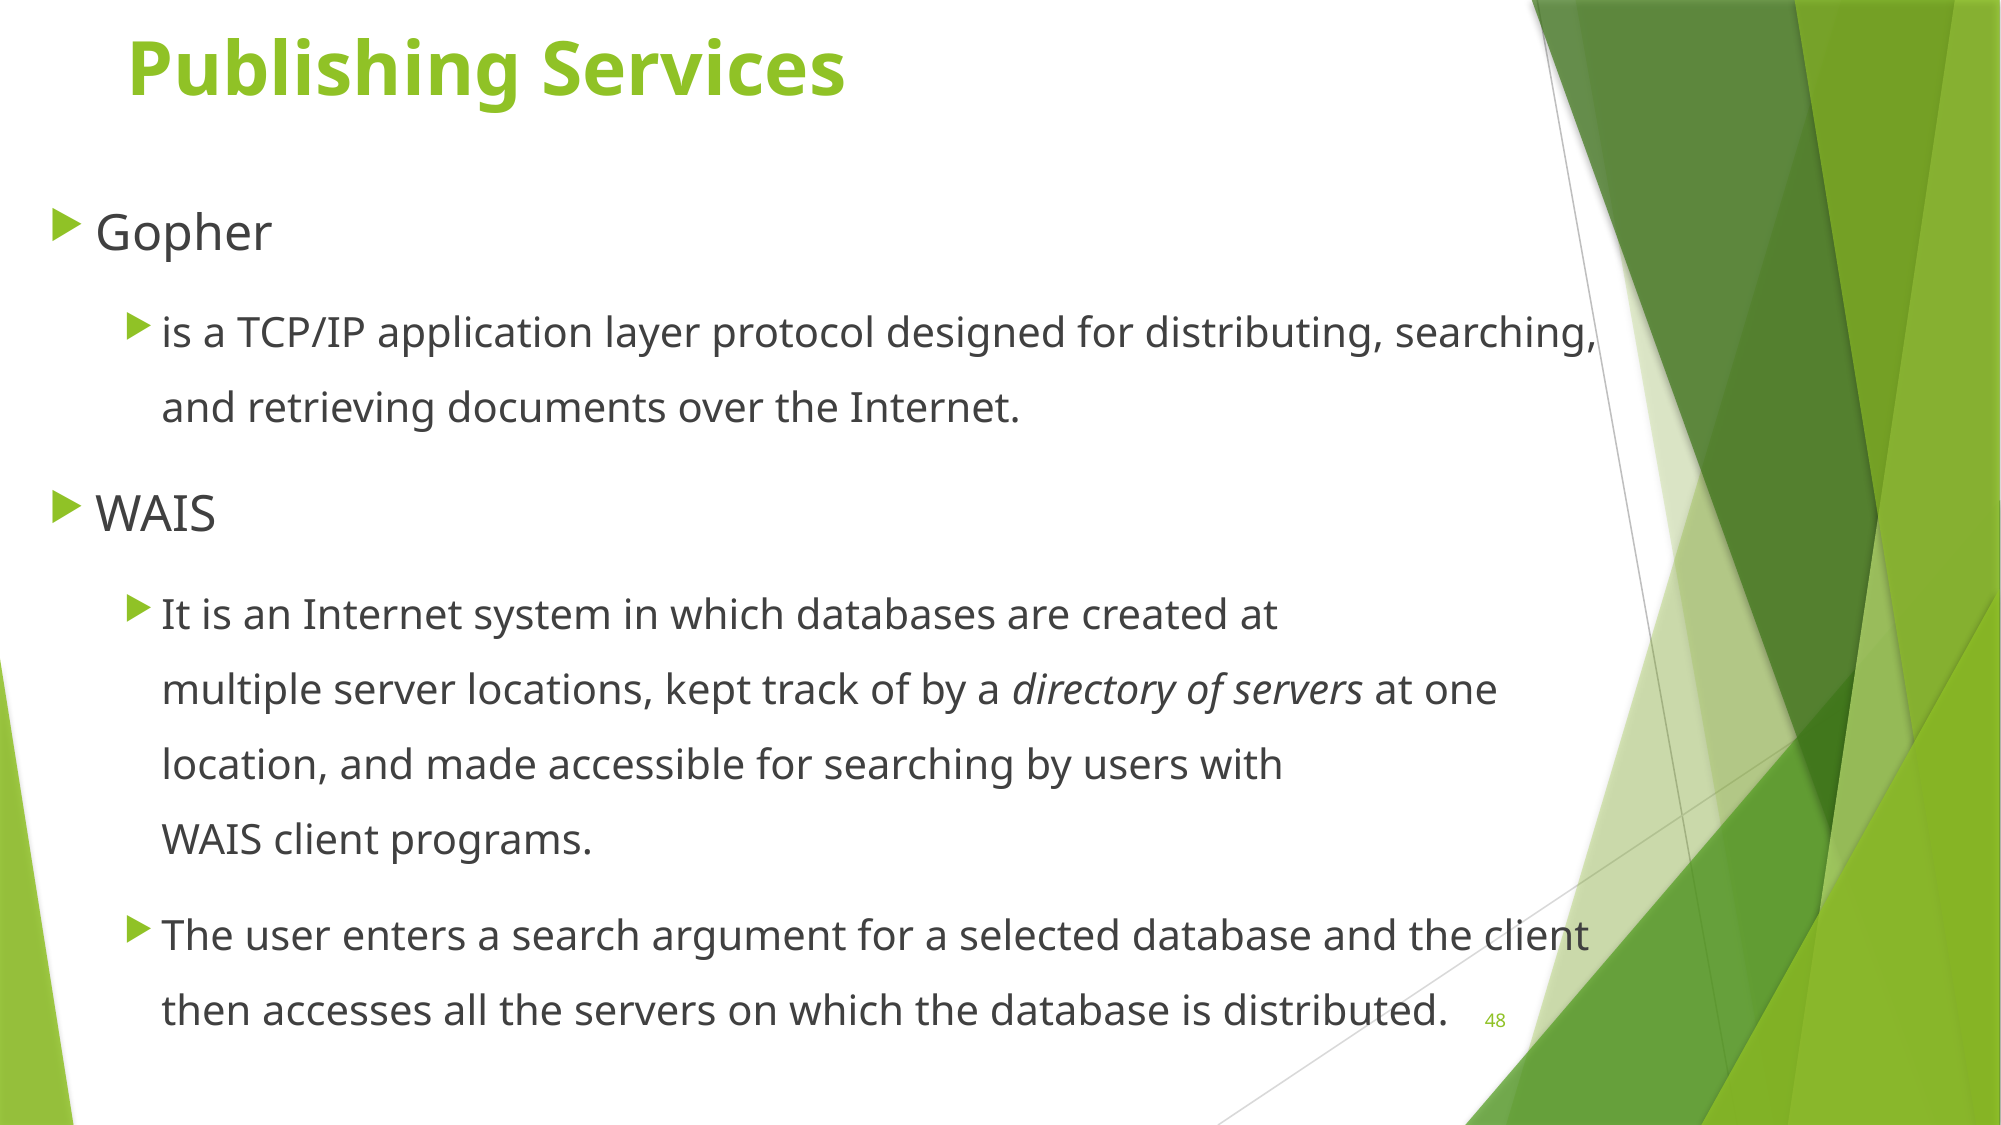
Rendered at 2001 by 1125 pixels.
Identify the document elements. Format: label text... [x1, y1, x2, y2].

title Publishing Services [111, 12, 1522, 162]
list Gopher is a TCP/IP application layer protocol designed for distributing, searching, and retrieving documents over the Internet. WAIS It is an Internet system in which databases are created at multiple server locations, kept track of by a directory of servers at one location, and made accessible for searching by users with WAIS client programs. The user enters a search argument for a selected database and the client then accesses all the servers on which the database is distributed. [0, 162, 1661, 800]
slide_number 48 [1409, 991, 1522, 1051]
